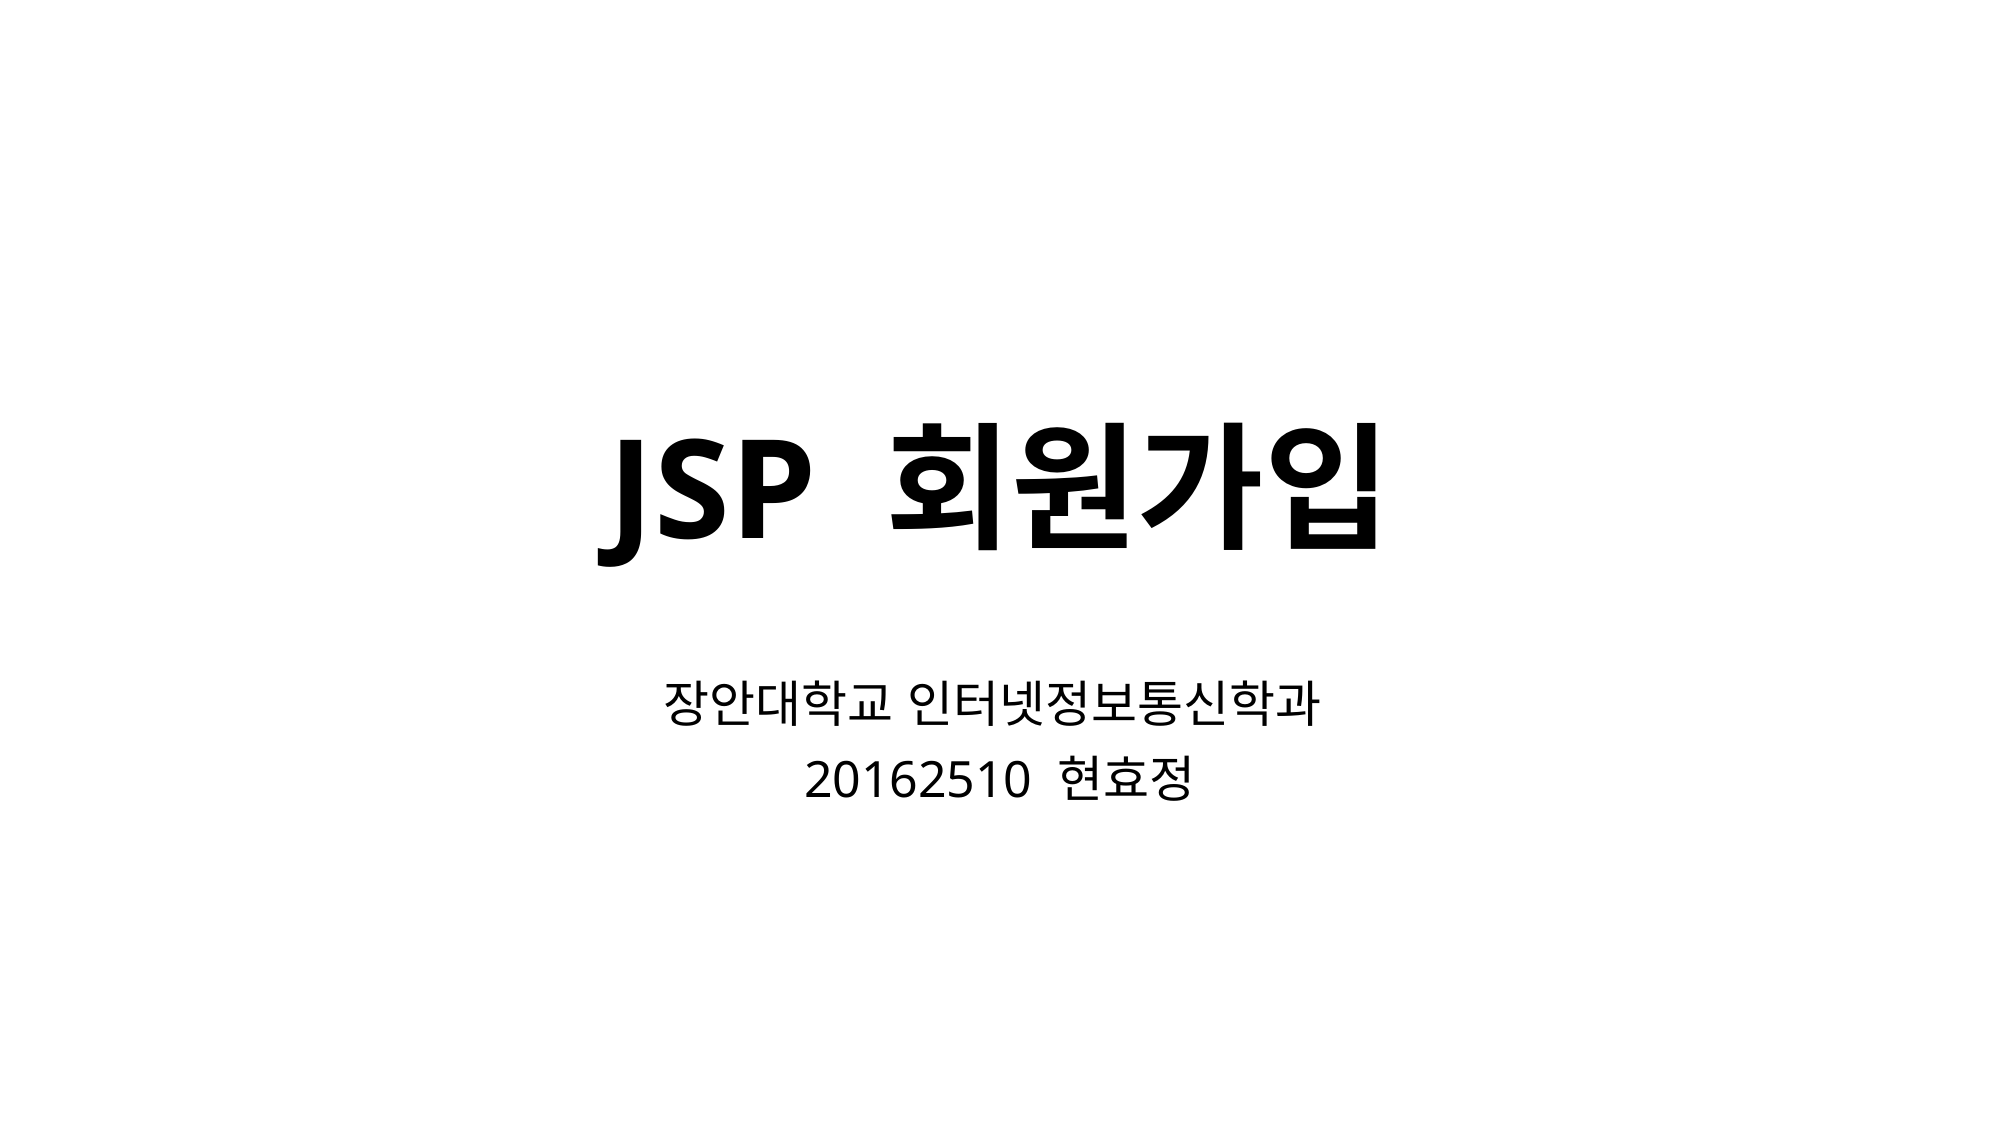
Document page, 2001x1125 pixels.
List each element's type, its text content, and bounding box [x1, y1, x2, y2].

title JSP 회원가입 [249, 184, 1750, 576]
subtitle 장안대학교 인터넷정보통신학과 20162510 현효정 [249, 590, 1750, 863]
